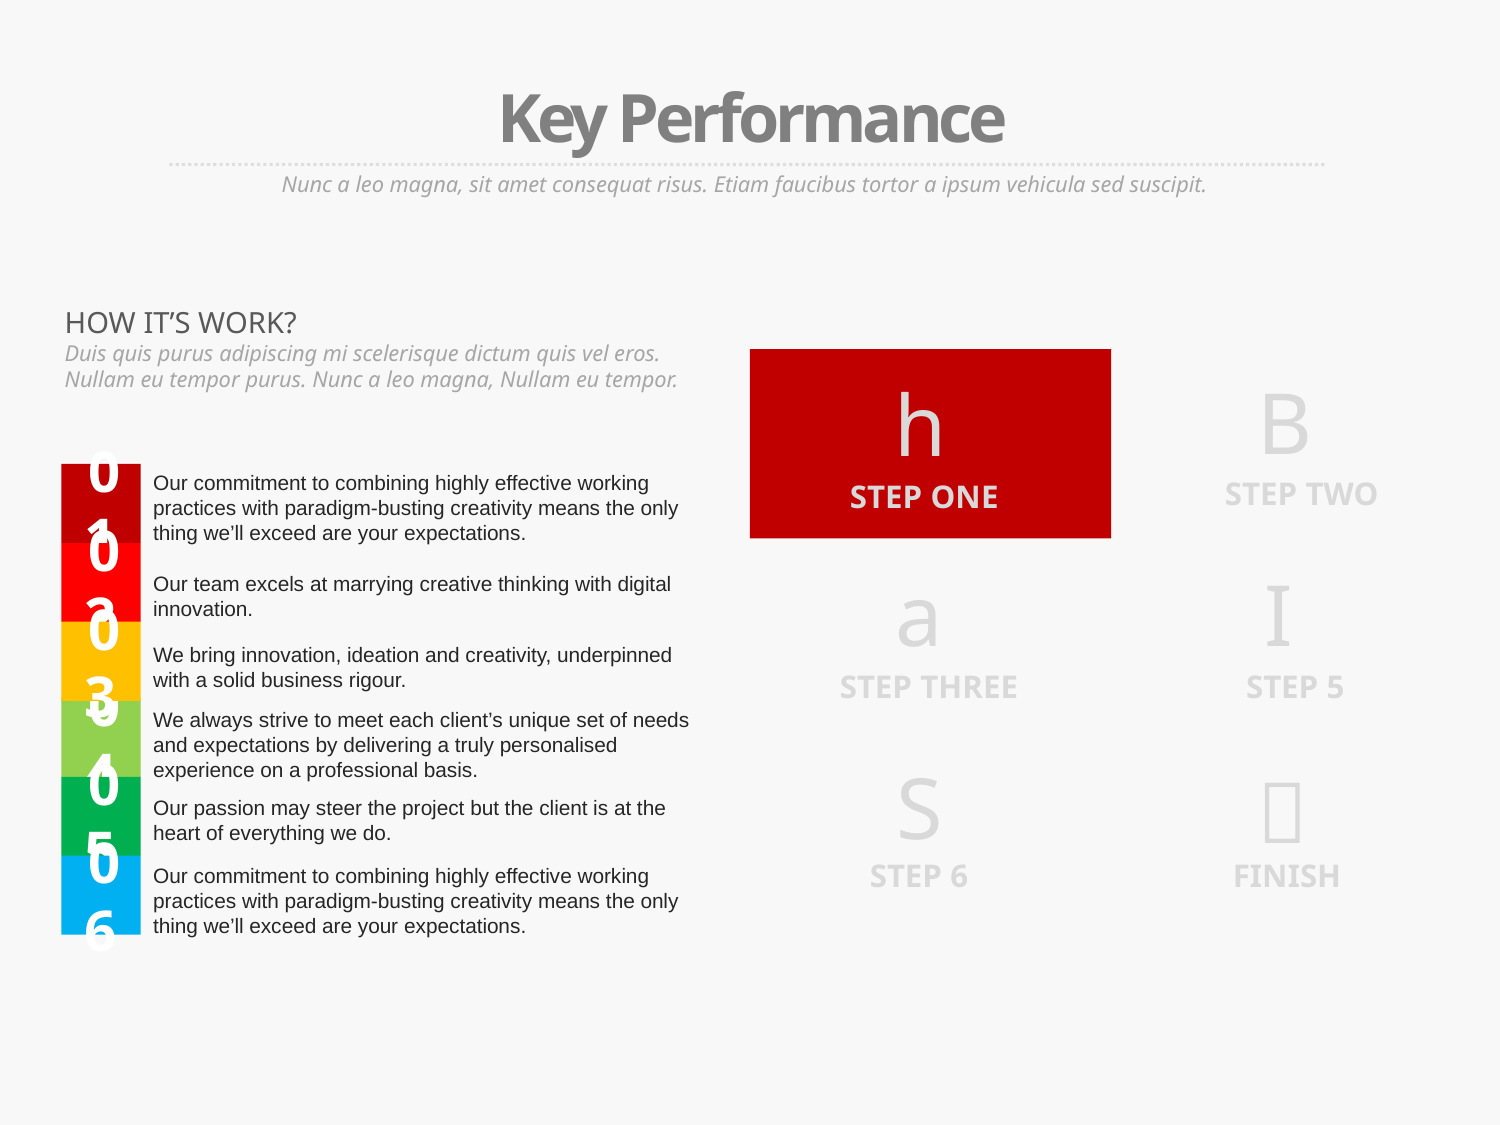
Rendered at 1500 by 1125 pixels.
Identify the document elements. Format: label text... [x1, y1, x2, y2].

text_box h [883, 366, 959, 480]
text_box Our passion may steer the project but the client is at the heart of everything we do. [141, 788, 721, 850]
text_box We always strive to meet each client’s unique set of needs and expectations by delivering a truly personalised experience on a professional basis. [141, 701, 721, 788]
text_box 05 [60, 776, 142, 855]
text_box a [884, 556, 955, 669]
text_box STEP TWO [1213, 469, 1391, 518]
text_box Our commitment to combining highly effective working practices with paradigm-busting creativity means the only thing we’ll exceed are your expectations. [141, 464, 721, 551]
text_box STEP THREE [828, 661, 1030, 711]
text_box STEP 5 [1234, 661, 1357, 711]
text_box I [1253, 556, 1305, 669]
text_box B [1246, 364, 1325, 477]
text_box Key Performance [489, 71, 1016, 160]
text_box 01 [60, 463, 142, 542]
text_box Nunc a leo magna, sit amet consequat risus. Etiam faucibus tortor a ipsum vehicula sed suscipit. [88, 166, 1408, 201]
text_box [749, 348, 1112, 539]
text_box STEP 6 [858, 850, 980, 899]
text_box Our commitment to combining highly effective working practices with paradigm-busting creativity means the only thing we’ll exceed are your expectations. [141, 857, 721, 944]
text_box 02 [60, 542, 142, 621]
text_box We bring innovation, ideation and creativity, underpinned with a solid business rigour. [141, 636, 721, 698]
text_box Our team excels at marrying creative thinking with digital innovation. [141, 564, 721, 626]
text_box S [885, 749, 955, 862]
text_box 06 [60, 855, 142, 936]
text_box 04 [60, 702, 141, 776]
text_box STEP ONE [838, 471, 1011, 521]
text_box 03 [60, 621, 142, 702]
text_box FINISH [1221, 850, 1353, 899]
text_box  [1246, 753, 1320, 866]
text_box HOW IT’S WORK? Duis quis purus adipiscing mi scelerisque dictum quis vel eros. Nullam eu tempor purus. Nunc a leo magna, Nullam eu tempor. [56, 282, 692, 396]
